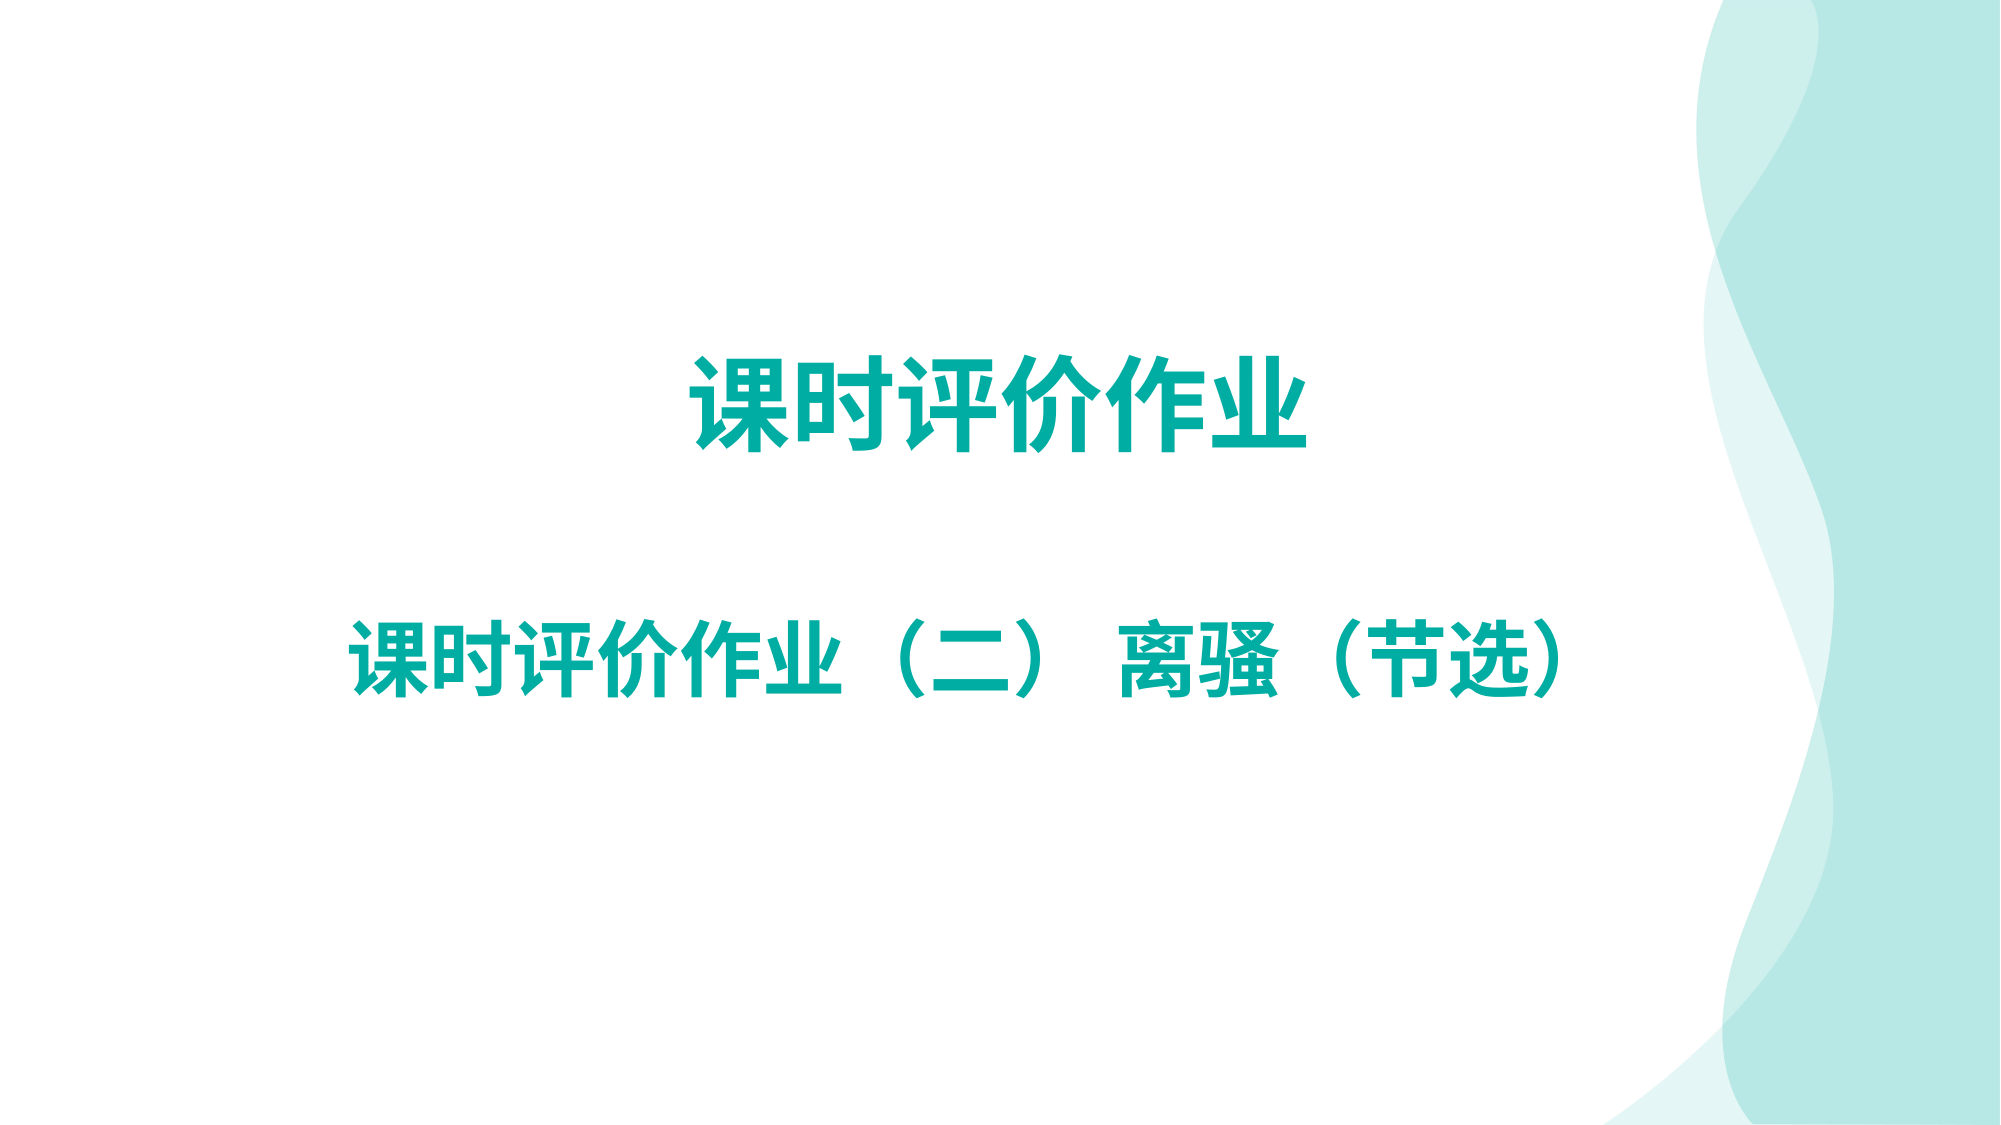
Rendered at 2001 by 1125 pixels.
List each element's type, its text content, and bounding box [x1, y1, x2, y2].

picture [0, 461, 2000, 1125]
text_box 课时评价作业（二） 离骚（节选） [76, 602, 1884, 805]
text_box 课时评价作业 [0, 329, 2000, 461]
picture [0, 0, 2000, 329]
